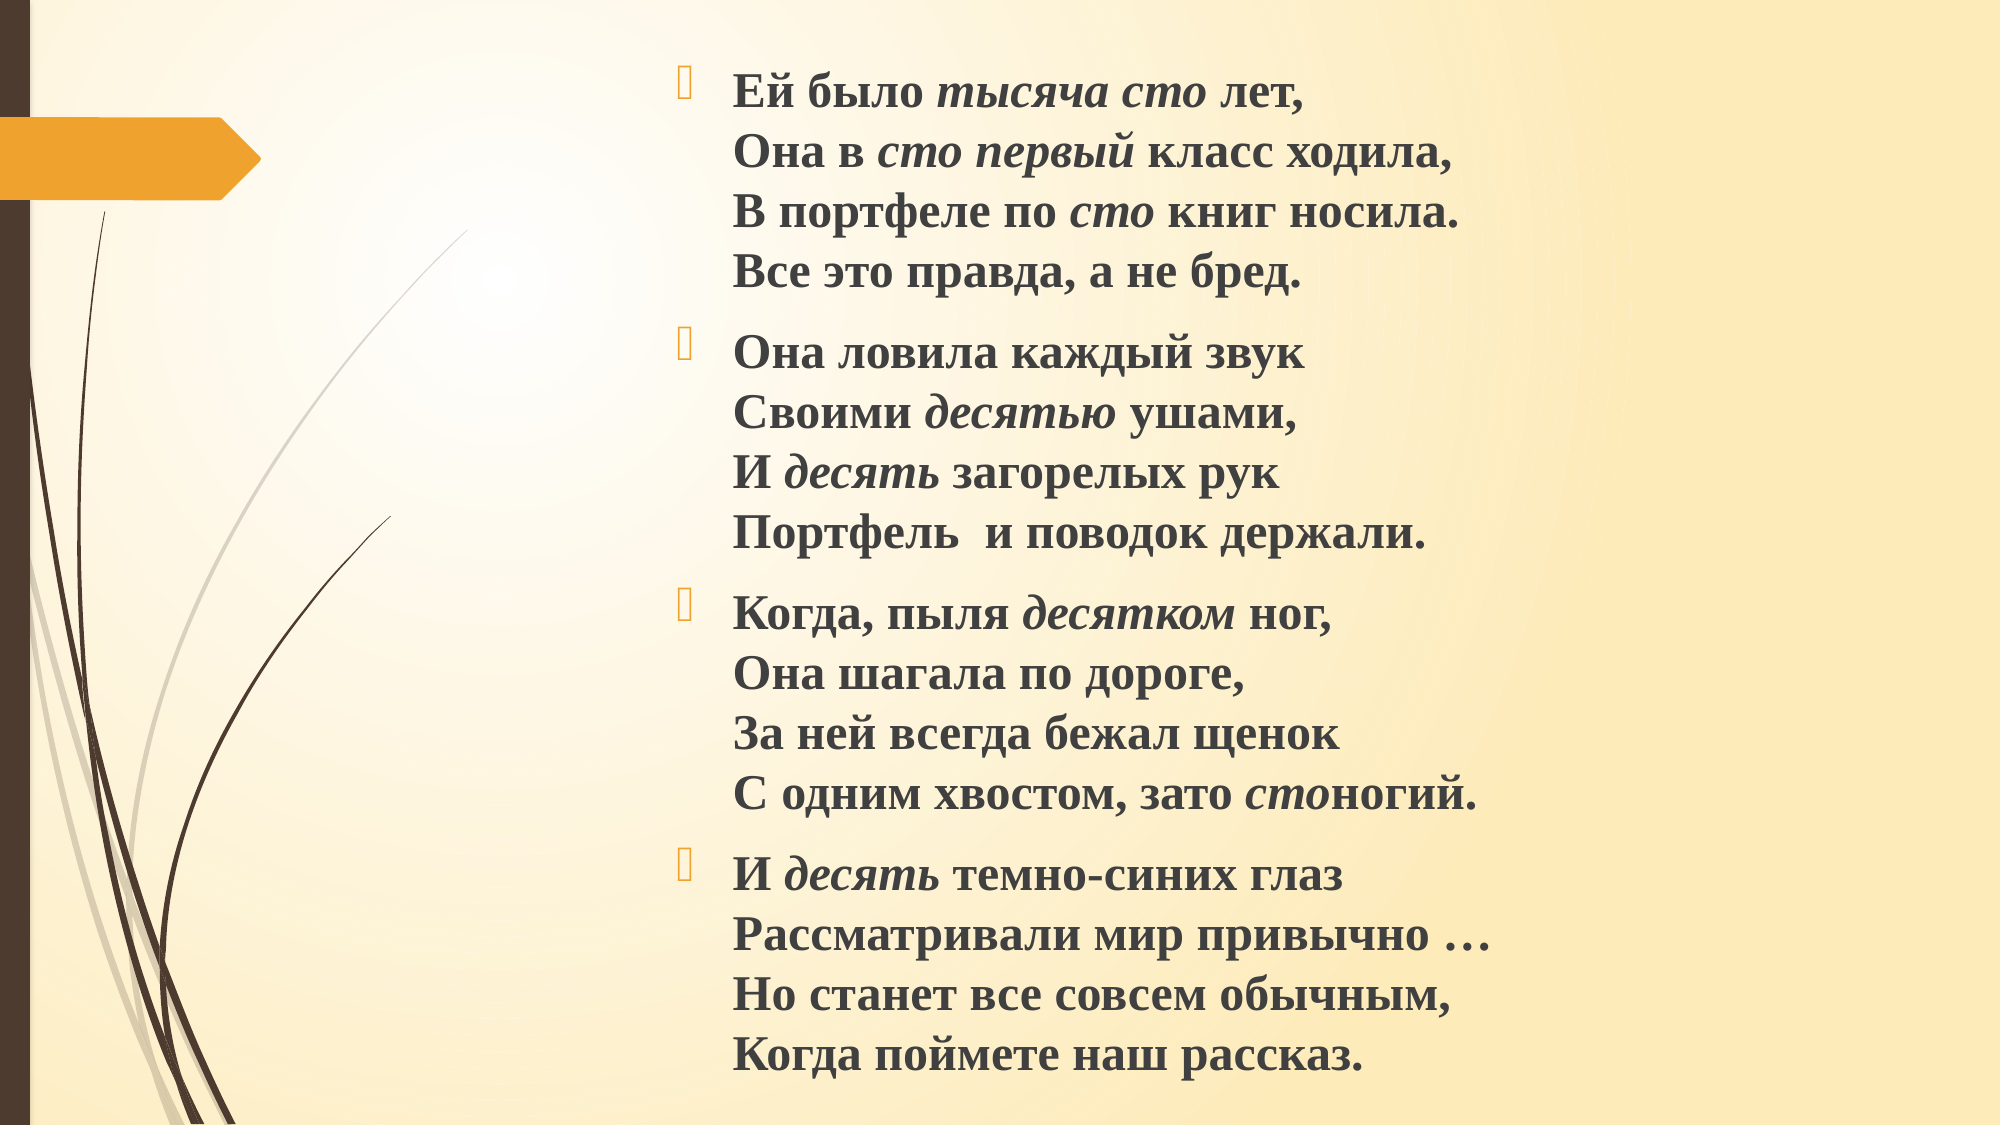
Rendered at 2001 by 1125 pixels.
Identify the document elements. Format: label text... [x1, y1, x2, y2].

list Ей было тысяча сто лет, Она в сто первый класс ходила, В портфеле по сто книг носила. Все это правда, а не бред. Она ловила каждый звук Своими десятью ушами, И десять загорелых рук Портфель и поводок держали. Когда, пыля десятком ног, Она шагала по дороге, За ней всегда бежал щенок С одним хвостом, зато стоногий. И десять темно-синих глаз Рассматривали мир привычно … Но станет все совсем обычным, Когда поймете наш рассказ. [661, 49, 1575, 1074]
